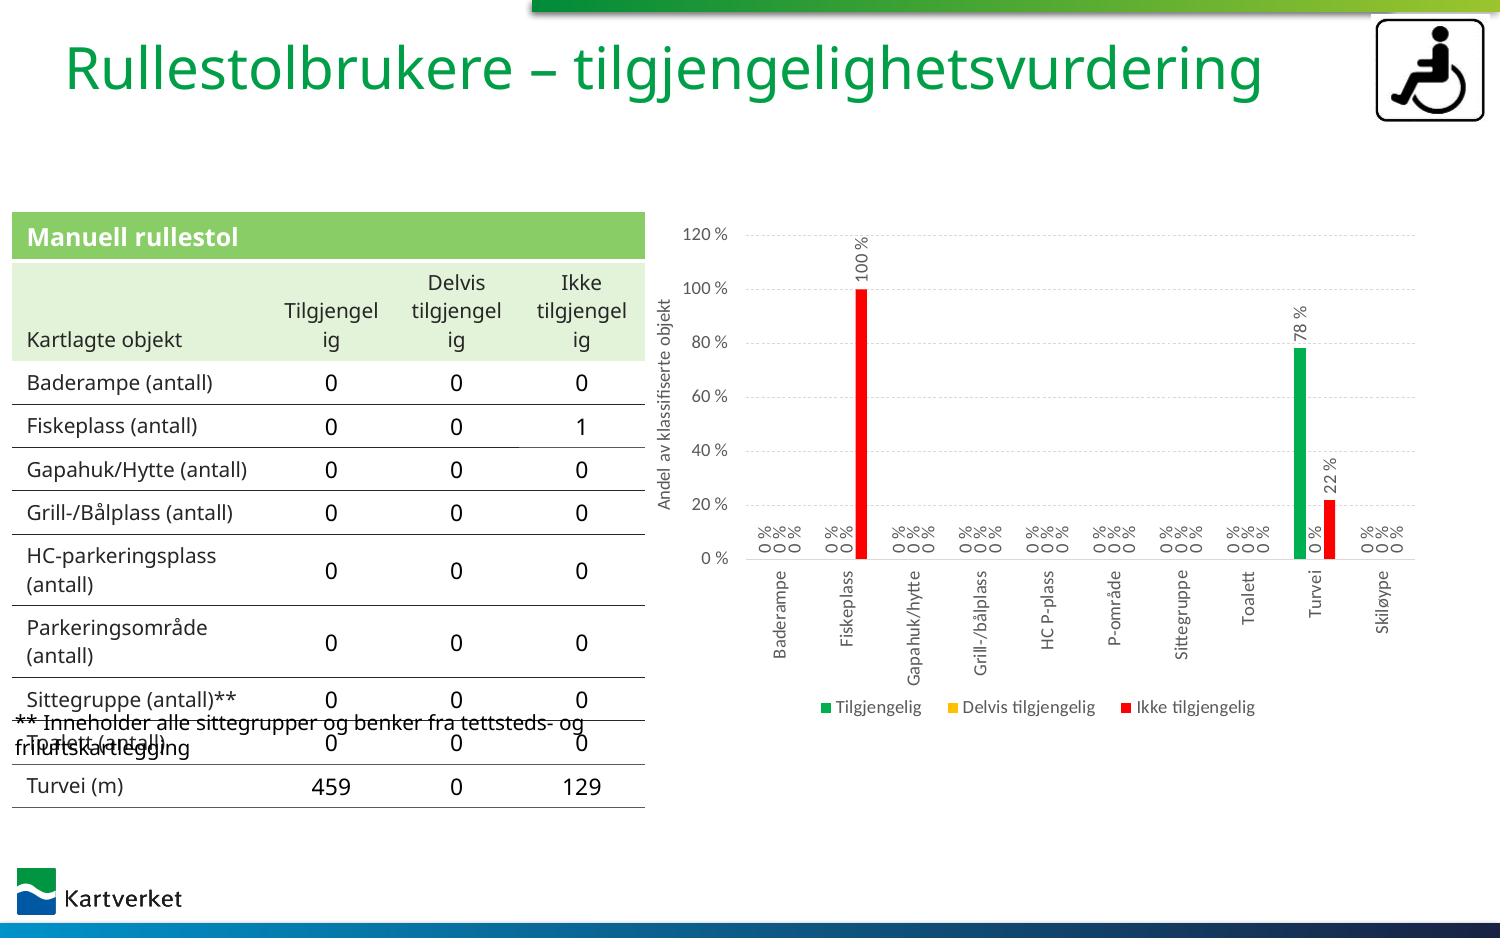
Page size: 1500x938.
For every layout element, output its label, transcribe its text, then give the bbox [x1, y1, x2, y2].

table_cell 0 [519, 448, 638, 490]
table_cell Tilgjengelig [269, 263, 394, 361]
table_cell Sittegruppe (antall)** [12, 678, 269, 702]
table_cell 0 [394, 535, 519, 605]
table_cell 0 [394, 361, 519, 404]
table_cell 0 [269, 448, 394, 490]
table_cell 0 [519, 535, 638, 605]
table_cell Baderampe (antall) [12, 361, 269, 404]
table_cell 0 [269, 606, 394, 677]
table_cell 129 [519, 768, 645, 807]
table_cell 0 [269, 405, 394, 447]
table_cell Grill-/Bålplass (antall) [12, 491, 269, 534]
table_cell HC-parkeringsplass (antall) [12, 535, 269, 605]
table_cell 0 [519, 491, 638, 534]
table_cell 0 [519, 606, 638, 677]
table_header Manuell rullestol [12, 212, 645, 259]
table_cell 0 [394, 606, 519, 677]
table_cell 0 [394, 768, 519, 807]
table_cell Parkeringsområde (antall) [12, 606, 269, 677]
table_cell 0 [269, 535, 394, 605]
picture [1371, 13, 1491, 127]
table_cell 459 [269, 768, 394, 807]
table_cell 1 [519, 405, 638, 447]
table_cell Turvei (m) [12, 768, 269, 807]
table_cell 0 [394, 491, 519, 534]
table_cell 0 [394, 678, 519, 702]
table_cell 0 [269, 361, 394, 404]
table_cell Delvis tilgjengelig [394, 263, 519, 361]
table_cell 0 [394, 405, 519, 447]
table_cell 0 [269, 678, 394, 702]
table_cell 0 [394, 448, 519, 490]
text_box Rullestolbrukere – tilgjengelighetsvurdering [49, 12, 1372, 109]
table_cell Fiskeplass (antall) [12, 405, 269, 447]
picture [643, 218, 1426, 728]
table_cell Gapahuk/Hytte (antall) [12, 448, 269, 490]
text_box ** Inneholder alle sittegrupper og benker fra tettsteds- og friluftskartlegging [0, 702, 745, 768]
table_cell Ikke tilgjengelig [519, 263, 638, 361]
table_cell 0 [519, 678, 638, 702]
table_cell 0 [519, 361, 638, 404]
table_cell 0 [269, 491, 394, 534]
table_cell Kartlagte objekt [12, 263, 269, 361]
